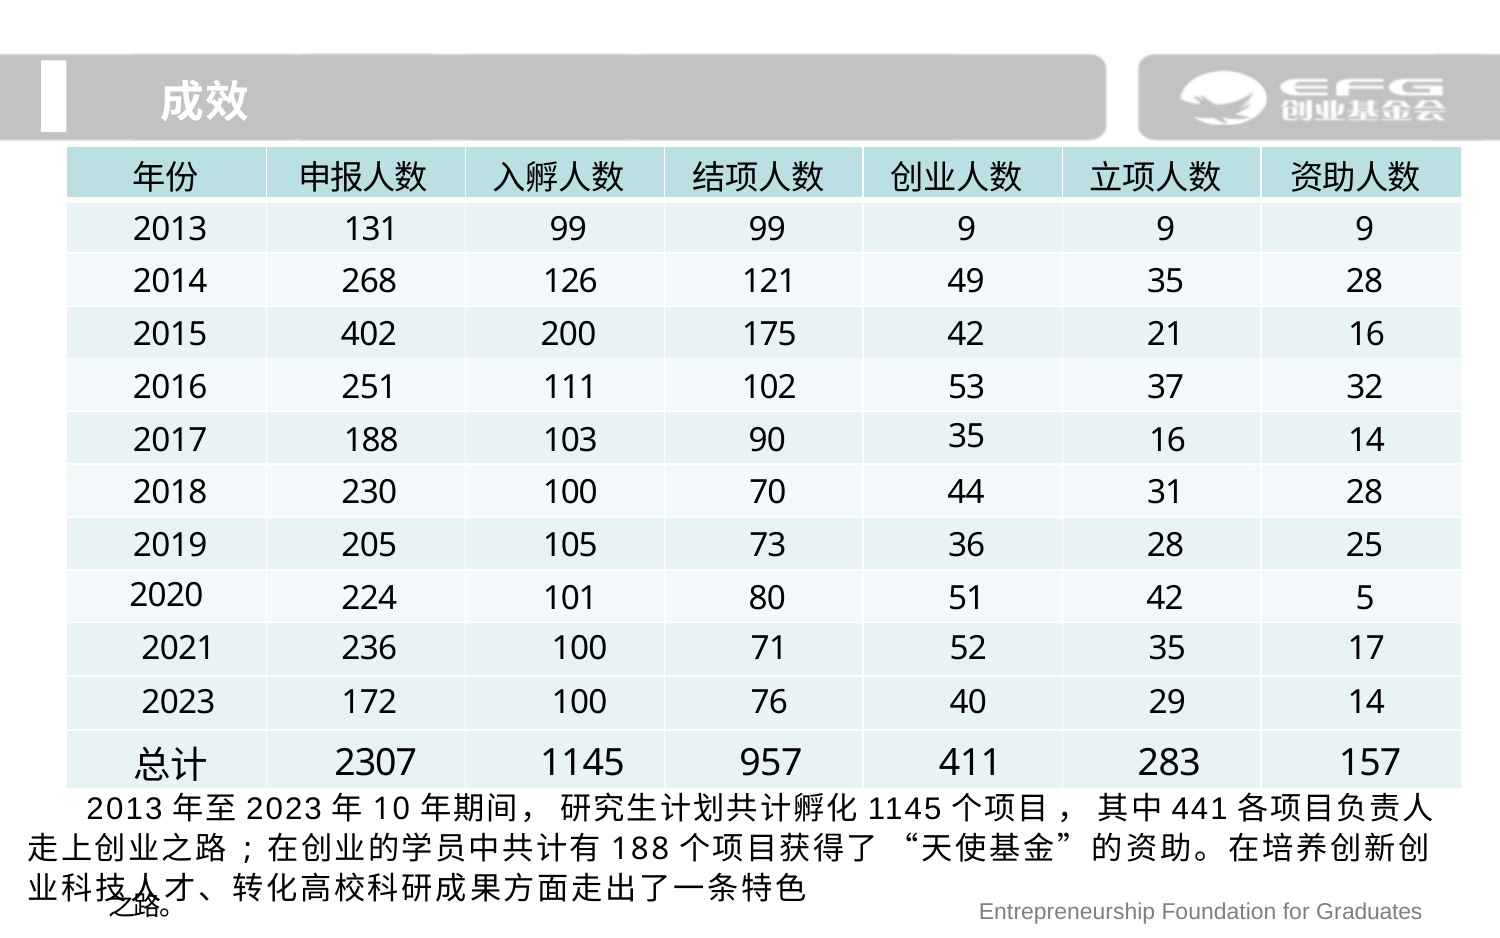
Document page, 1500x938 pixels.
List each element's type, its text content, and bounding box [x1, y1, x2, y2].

table_cell 9 [864, 203, 1062, 252]
table_header 入孵人数 [466, 147, 664, 197]
table_cell 157 [1262, 731, 1461, 788]
table_cell 28 [1262, 465, 1461, 516]
table_cell 99 [466, 203, 664, 252]
table_cell 21 [1063, 307, 1260, 358]
table_cell 205 [267, 518, 465, 569]
table_cell 957 [665, 731, 862, 783]
table_cell 9 [1063, 203, 1260, 252]
table_cell 40 [864, 677, 1062, 729]
table_cell 16 [1063, 412, 1260, 463]
text_box Entrepreneurship Foundation for Graduates [976, 899, 1424, 926]
table_cell 100 [466, 465, 664, 516]
table_cell 2021 [67, 623, 266, 675]
table_cell 14 [1262, 412, 1461, 463]
text_box 2013年至2023年10年期间， 研究生计划共计孵化1145个项目 ， 其中441各项目负责人 走上创业之路 ; 在创业的学员中共计有188个项目获得了 “天使基金”的资助。在培养创新创业科技人才、转化高校科研成果方面走出了一条特色 [25, 783, 1450, 938]
table_cell 230 [267, 465, 465, 516]
table_cell 14 [1262, 677, 1461, 729]
table_cell 76 [665, 677, 862, 729]
table_cell 71 [665, 623, 862, 675]
table_cell 17 [1262, 623, 1461, 675]
table_cell 37 [1063, 359, 1260, 410]
table_cell 35 [864, 412, 1062, 463]
table_cell 200 [466, 307, 664, 358]
table_cell 102 [665, 359, 862, 410]
table_cell 99 [665, 203, 862, 252]
table_cell 73 [665, 518, 862, 569]
table_cell 402 [267, 307, 465, 358]
table_cell 2013 [67, 203, 266, 252]
table_header 立项人数 [1063, 147, 1260, 197]
table_cell 42 [864, 307, 1062, 358]
table_cell 100 [466, 677, 664, 729]
table_cell 总计 [67, 731, 266, 783]
table_cell 175 [665, 307, 862, 358]
table_cell 2017 [67, 412, 266, 463]
table_cell 70 [665, 465, 862, 516]
table_cell 111 [466, 359, 664, 410]
table_cell 44 [864, 465, 1062, 516]
table_cell 103 [466, 412, 664, 463]
table_cell 251 [267, 359, 465, 410]
table_cell 105 [466, 518, 664, 569]
table_cell 53 [864, 359, 1062, 410]
table_header 结项人数 [665, 147, 862, 197]
table_cell 2307 [267, 731, 465, 783]
table_cell 121 [665, 254, 862, 305]
table_cell 32 [1262, 359, 1461, 410]
text_box 之路。 [89, 883, 187, 923]
table_cell 283 [1063, 731, 1260, 783]
table_cell 224 [267, 571, 465, 622]
table_header 创业人数 [864, 147, 1062, 197]
table_header 资助人数 [1262, 147, 1461, 197]
table_cell 80 [665, 571, 862, 622]
table_cell 36 [864, 518, 1062, 569]
table_cell 28 [1063, 518, 1260, 569]
table_cell 90 [665, 412, 862, 463]
table_cell 51 [864, 571, 1062, 622]
table_cell 2020 [67, 571, 266, 622]
table_cell 100 [466, 623, 664, 675]
table_header 年份 [67, 147, 266, 197]
table_cell 188 [267, 412, 465, 463]
table_cell 2014 [67, 254, 266, 305]
table_cell 101 [466, 571, 664, 622]
table_cell 2023 [67, 677, 266, 729]
table_cell 52 [864, 623, 1062, 675]
table_cell 2016 [67, 359, 266, 410]
table_header 申报人数 [267, 147, 465, 197]
table_cell 49 [864, 254, 1062, 305]
table_cell 236 [267, 623, 465, 675]
table_cell 29 [1063, 677, 1260, 729]
table_cell 172 [267, 677, 465, 729]
table_cell 35 [1063, 623, 1260, 675]
table_cell 5 [1262, 571, 1461, 622]
table_cell 9 [1262, 203, 1461, 252]
table_cell 28 [1262, 254, 1461, 305]
table_cell 35 [1063, 254, 1260, 305]
table_cell 411 [864, 731, 1062, 783]
table_cell 268 [267, 254, 465, 305]
table_cell 2015 [67, 307, 266, 358]
table_cell 126 [466, 254, 664, 305]
table_cell 25 [1262, 518, 1461, 569]
table_cell 16 [1262, 307, 1461, 358]
table_cell 2018 [67, 465, 266, 516]
table_cell 2019 [67, 518, 266, 569]
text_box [0, 49, 1500, 147]
table_cell 42 [1063, 571, 1260, 622]
table_cell 31 [1063, 465, 1260, 516]
table_cell 1145 [466, 731, 664, 783]
table_cell 131 [267, 203, 465, 252]
